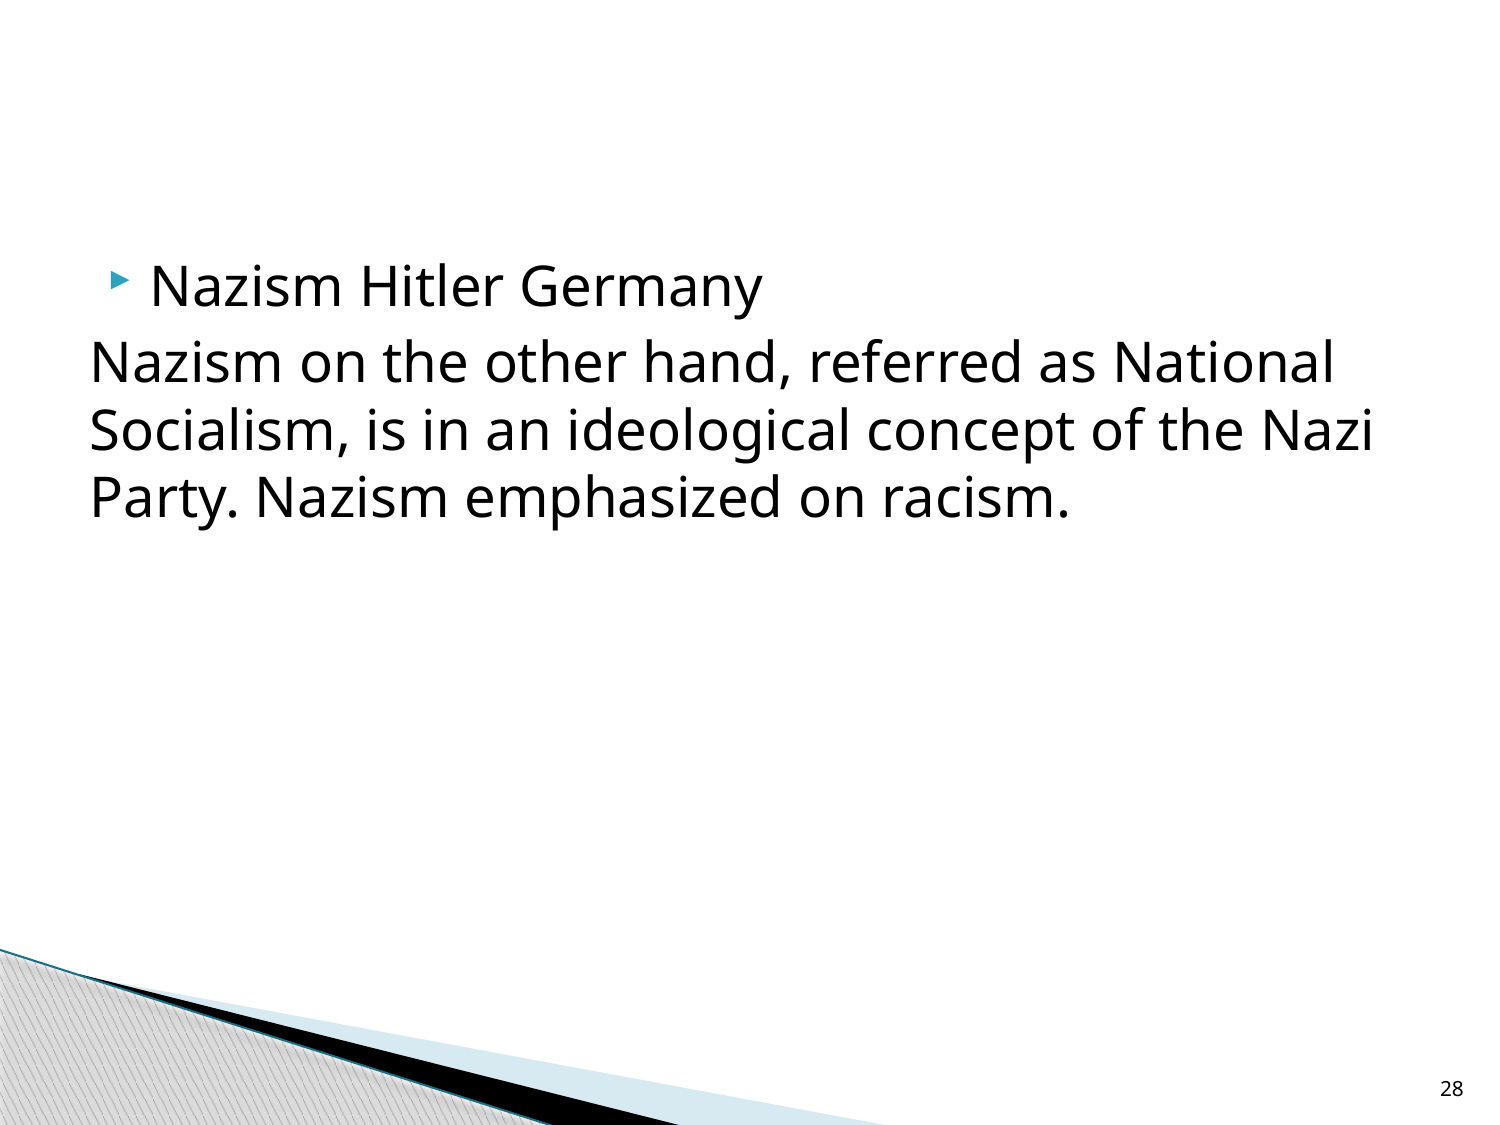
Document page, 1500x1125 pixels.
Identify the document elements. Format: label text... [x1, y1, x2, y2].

slide_number 28 [1418, 1051, 1479, 1112]
list Nazism Hitler Germany Nazism on the other hand, referred as National Socialism, is in an ideological concept of the Nazi Party. Nazism emphasized on racism. [75, 243, 1425, 986]
